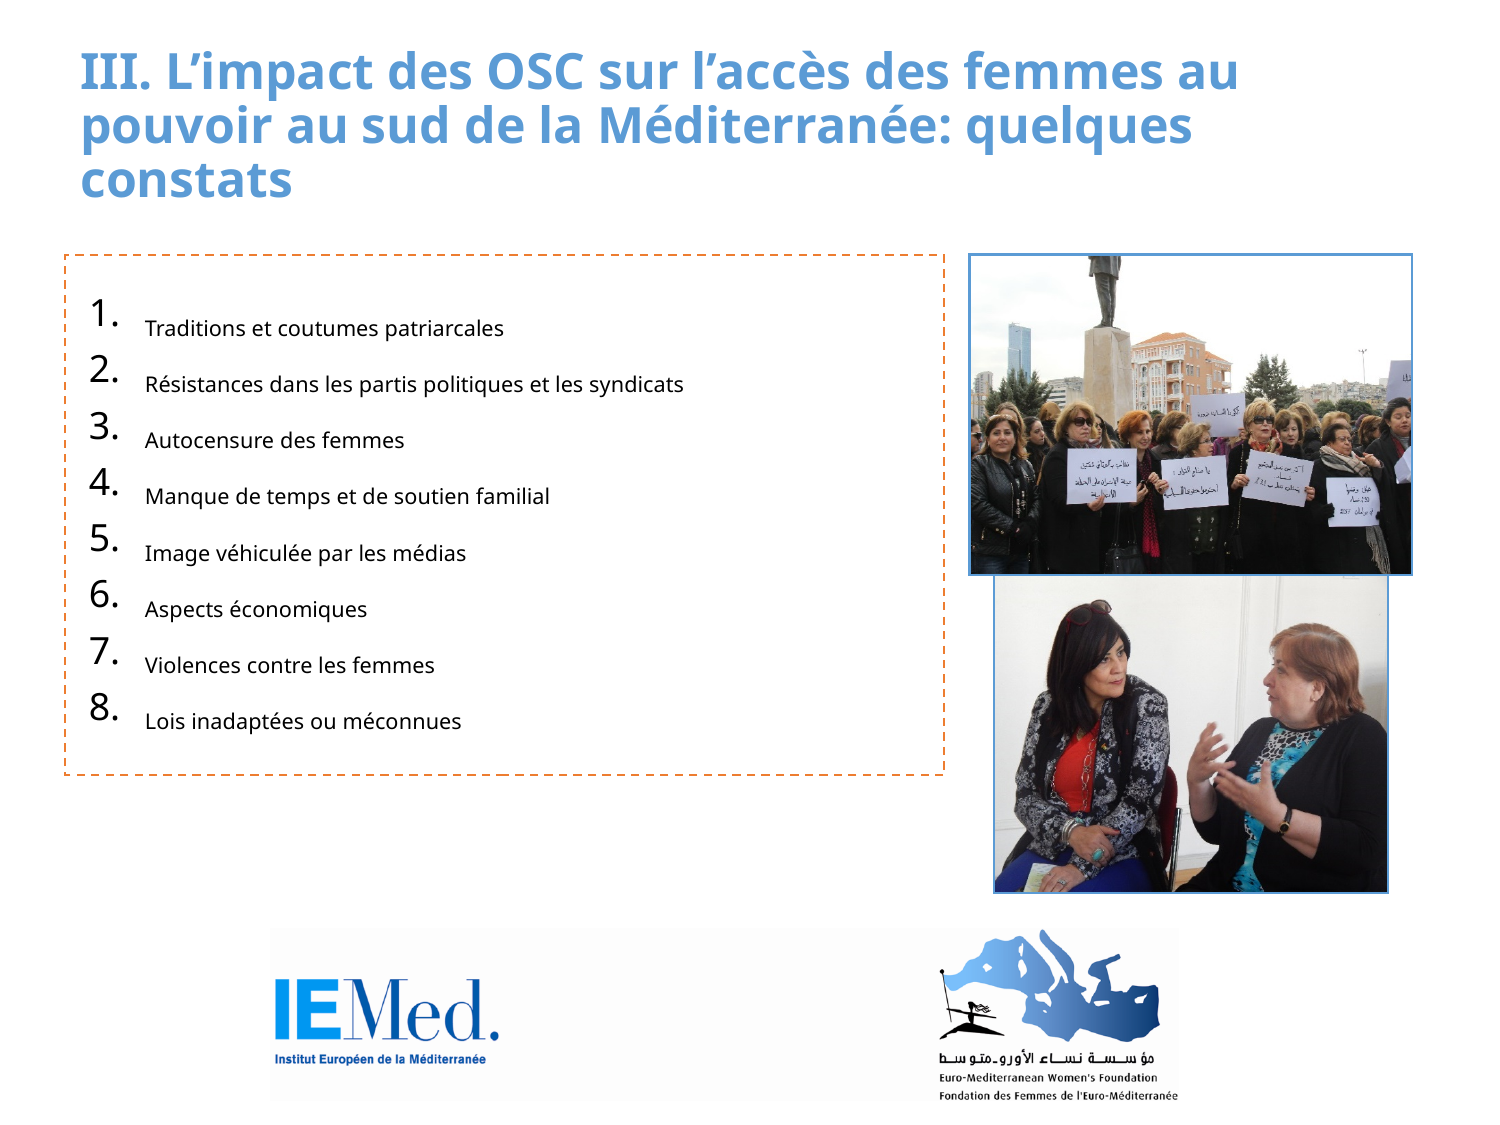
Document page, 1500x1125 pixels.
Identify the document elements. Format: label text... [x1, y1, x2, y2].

picture [270, 928, 1179, 1101]
title III. L’impact des OSC sur l’accès des femmes au pouvoir au sud de la Méditerranée: quelques constats [65, 72, 1418, 183]
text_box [65, 255, 1412, 892]
